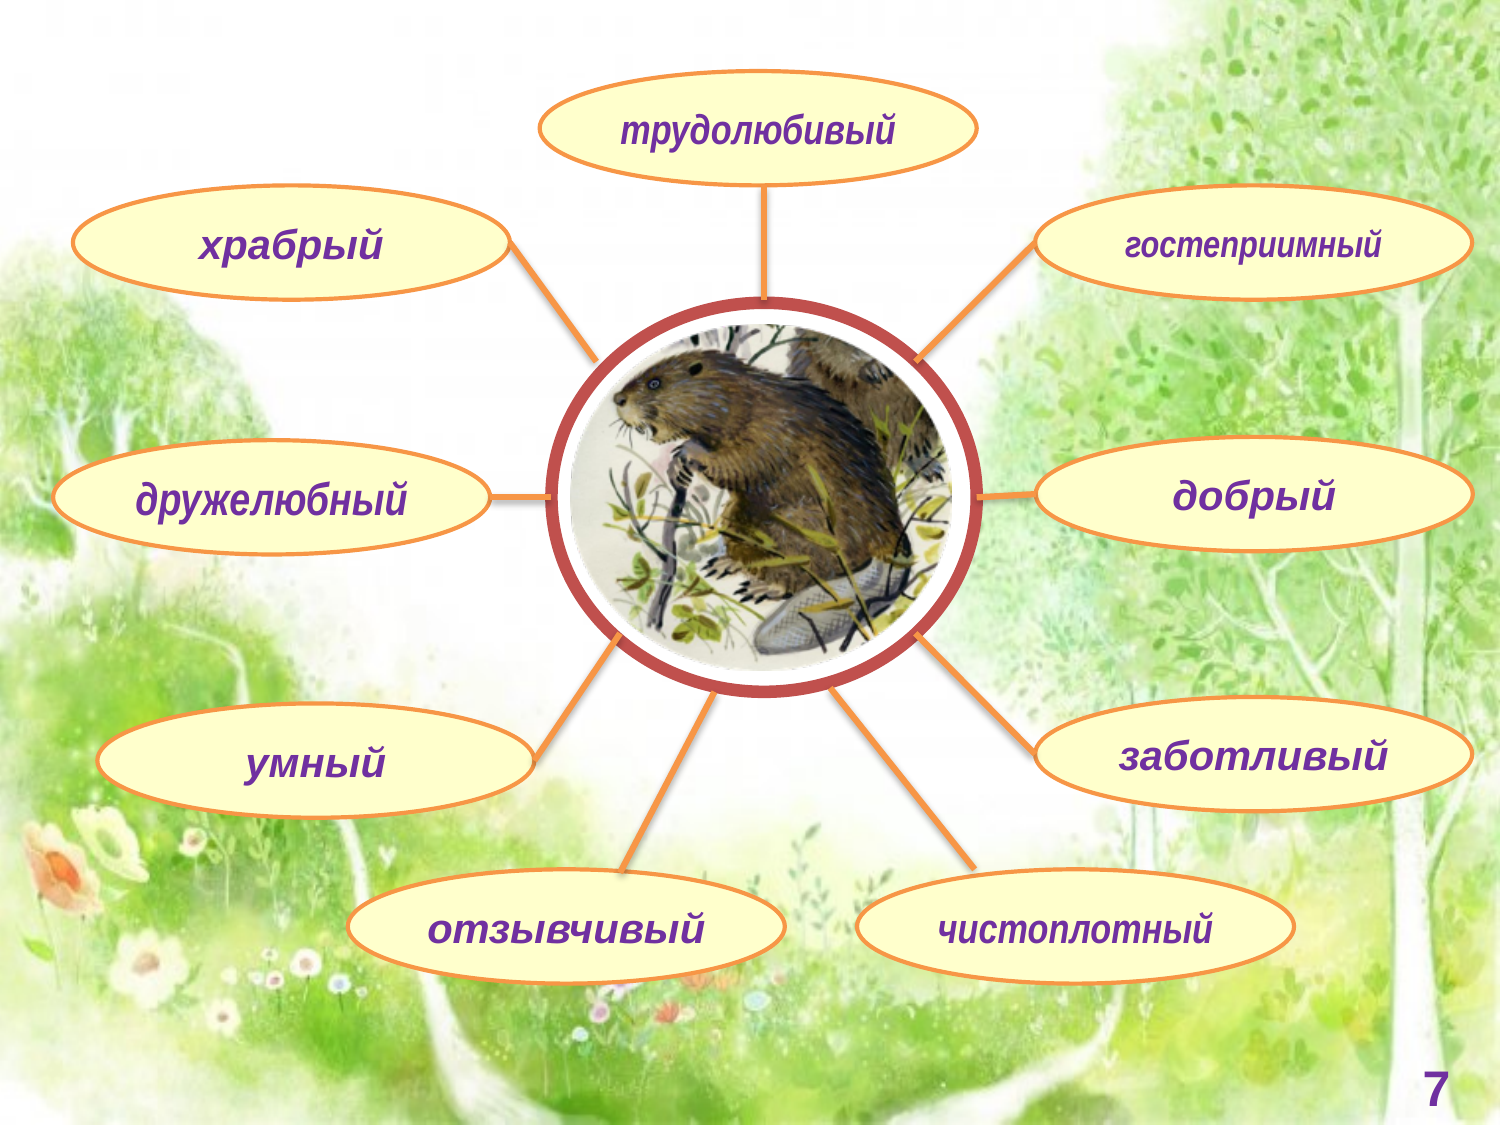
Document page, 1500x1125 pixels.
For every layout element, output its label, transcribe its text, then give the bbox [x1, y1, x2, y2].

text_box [829, 687, 975, 870]
text_box 7 [1407, 1049, 1497, 1124]
text_box гостеприимный [1033, 183, 1475, 302]
text_box [679, 678, 849, 694]
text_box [915, 242, 1036, 362]
picture [0, 0, 1500, 1125]
text_box [549, 425, 564, 569]
text_box добрый [1034, 434, 1475, 554]
text_box трудолюбивый [537, 68, 979, 188]
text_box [509, 242, 597, 362]
text_box храбрый [70, 183, 512, 302]
text_box заботливый [1035, 694, 1475, 814]
text_box [957, 410, 979, 584]
text_box [666, 300, 862, 322]
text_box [976, 493, 1037, 498]
text_box дружелюбный [51, 438, 492, 557]
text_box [619, 691, 715, 874]
text_box чистоплотный [854, 867, 1297, 986]
text_box отзывчивый [345, 867, 787, 986]
text_box умный [95, 701, 534, 820]
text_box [915, 633, 1036, 755]
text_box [534, 633, 621, 761]
